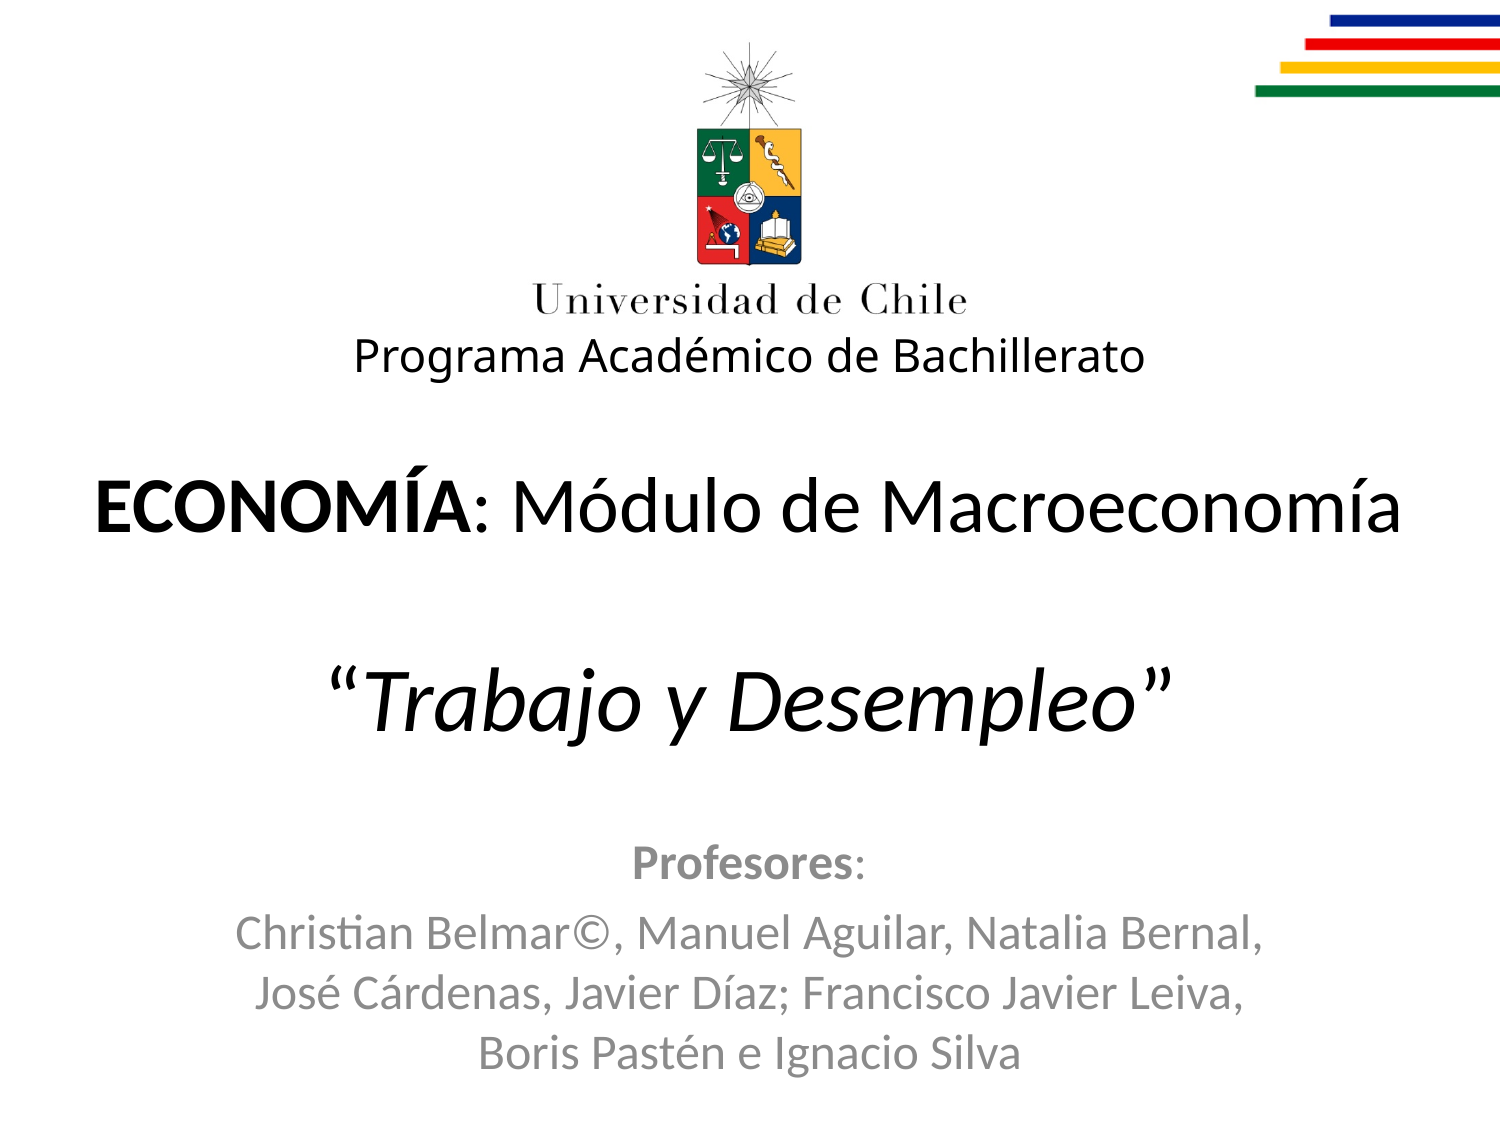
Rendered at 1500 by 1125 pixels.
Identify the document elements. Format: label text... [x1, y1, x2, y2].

picture [0, 816, 1500, 1125]
subtitle Profesores: Christian Belmar©, Manuel Aguilar, Natalia Bernal, José Cárdenas, Javier Díaz; Francisco Javier Leiva, Boris Pastén e Ignacio Silva [206, 822, 1294, 983]
text_box Programa Académico de Bachillerato [0, 319, 1500, 434]
title ECONOMÍA: Módulo de Macroeconomía [0, 434, 1500, 574]
picture [0, 0, 1500, 320]
text_box “Trabajo y Desempleo” [0, 574, 1500, 816]
